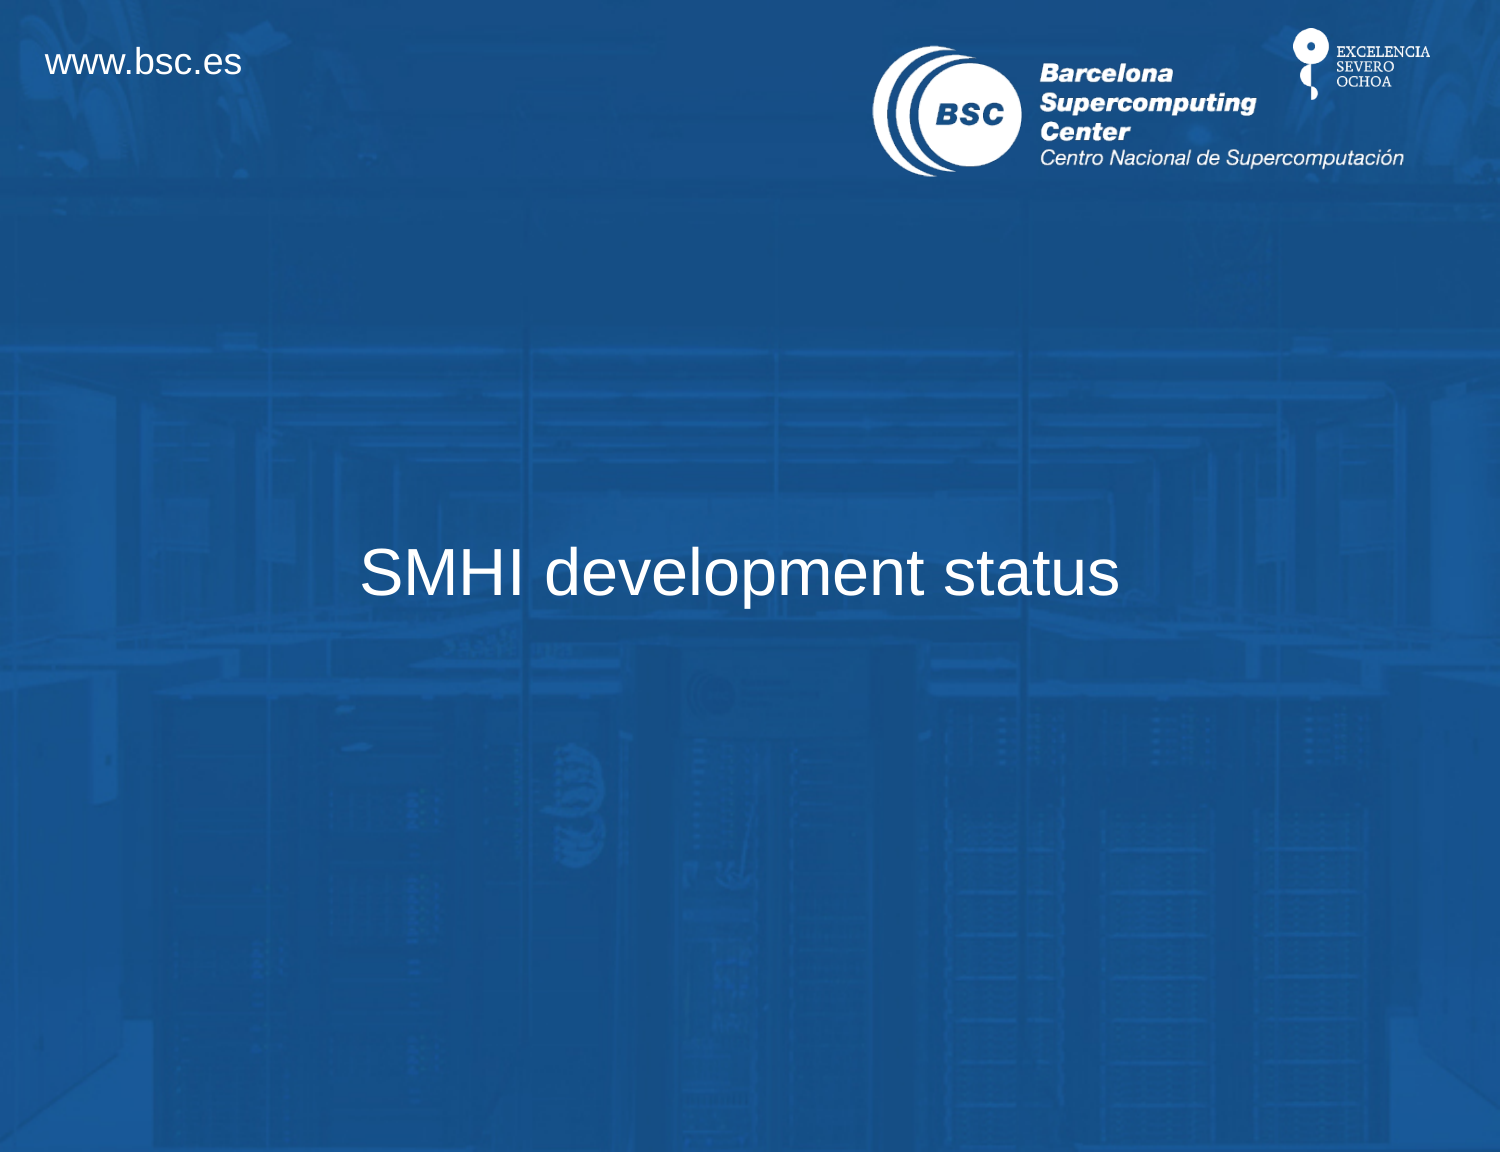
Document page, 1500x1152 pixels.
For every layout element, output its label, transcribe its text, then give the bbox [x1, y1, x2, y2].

picture [0, 0, 1500, 1152]
title SMHI development status [75, 521, 1425, 631]
